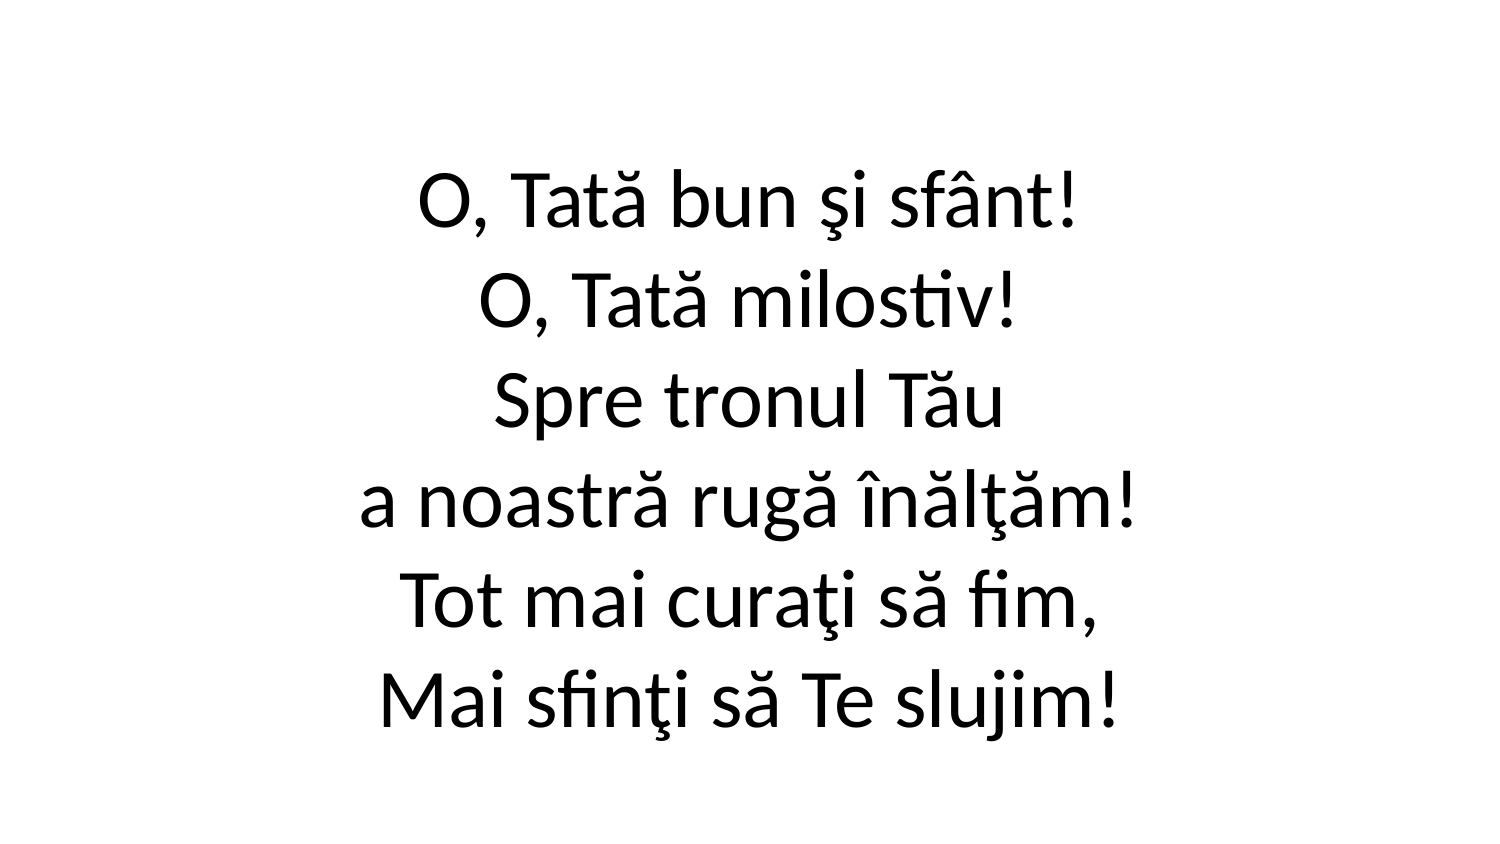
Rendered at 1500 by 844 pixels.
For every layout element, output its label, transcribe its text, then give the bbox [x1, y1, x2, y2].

text_box O, Tată bun şi sfânt! O, Tată milostiv! Spre tronul Tău a noastră rugă înălţăm! Tot mai curaţi să fim, Mai sfinţi să Te slujim! [343, 92, 1157, 752]
